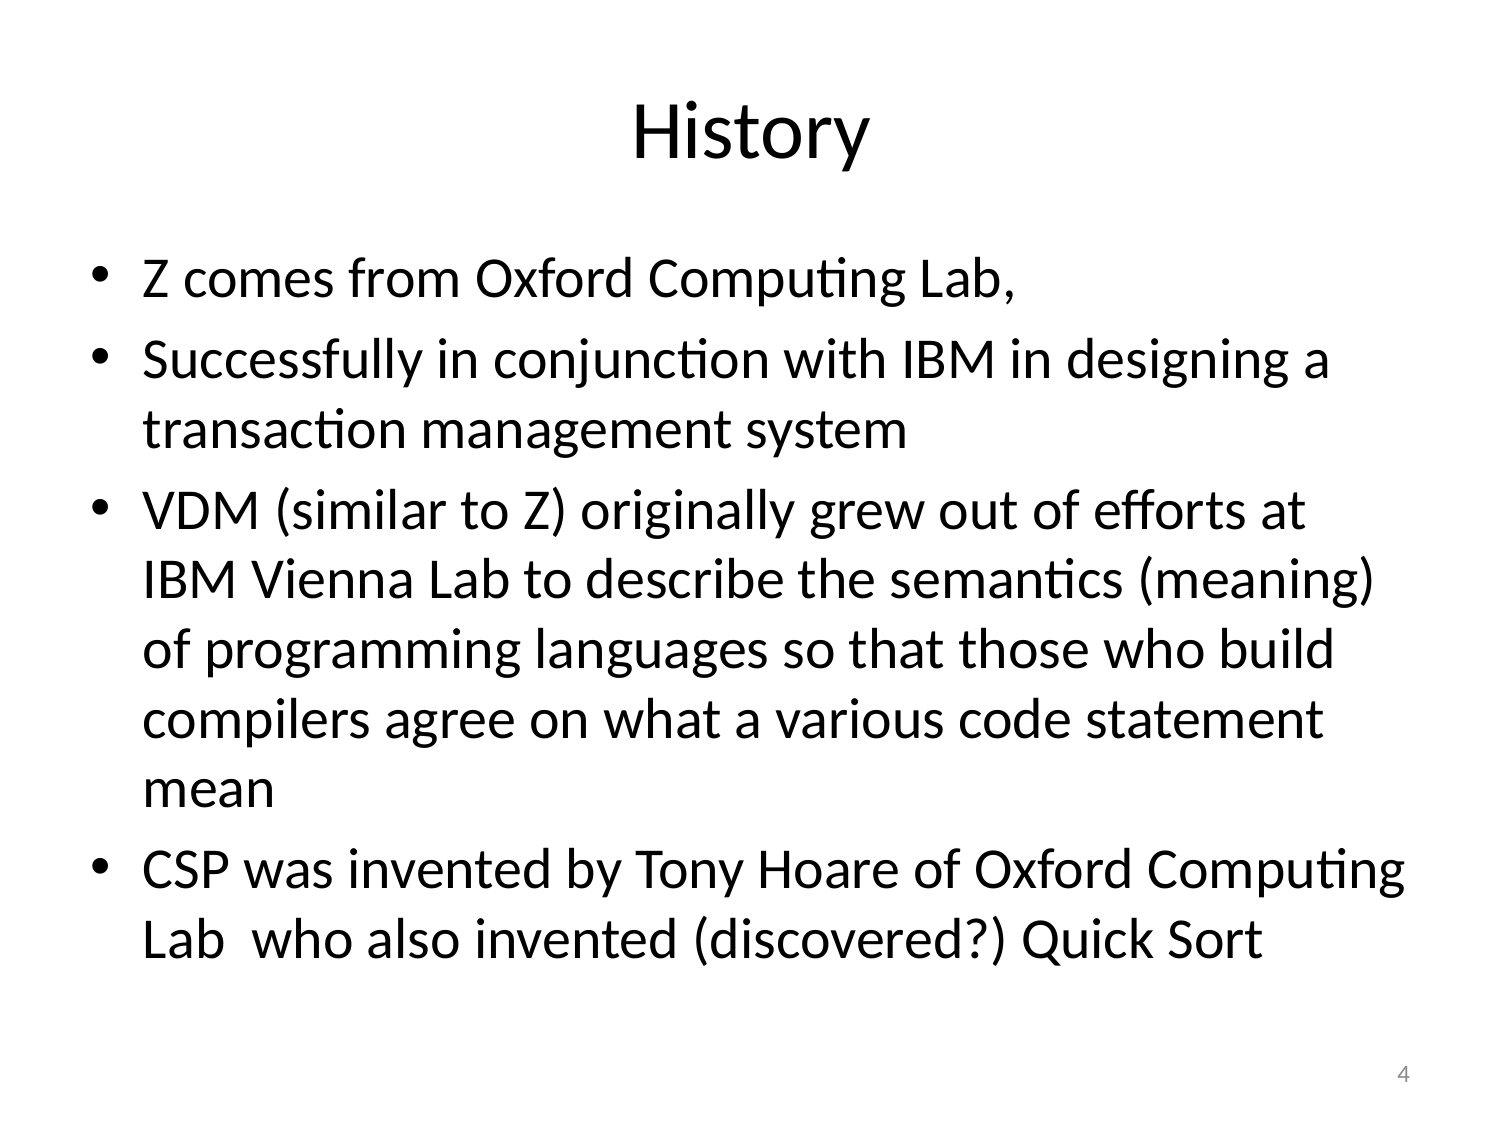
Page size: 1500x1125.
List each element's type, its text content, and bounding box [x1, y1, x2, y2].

title History [76, 54, 1427, 197]
list Z comes from Oxford Computing Lab, Successfully in conjunction with IBM in designing a transaction management system VDM (similar to Z) originally grew out of efforts at IBM Vienna Lab to describe the semantics (meaning) of programming languages so that those who build compilers agree on what a various code statement mean CSP was invented by Tony Hoare of Oxford Computing Lab who also invented (discovered?) Quick Sort [75, 231, 1425, 1012]
slide_number 4 [1074, 1042, 1425, 1103]
